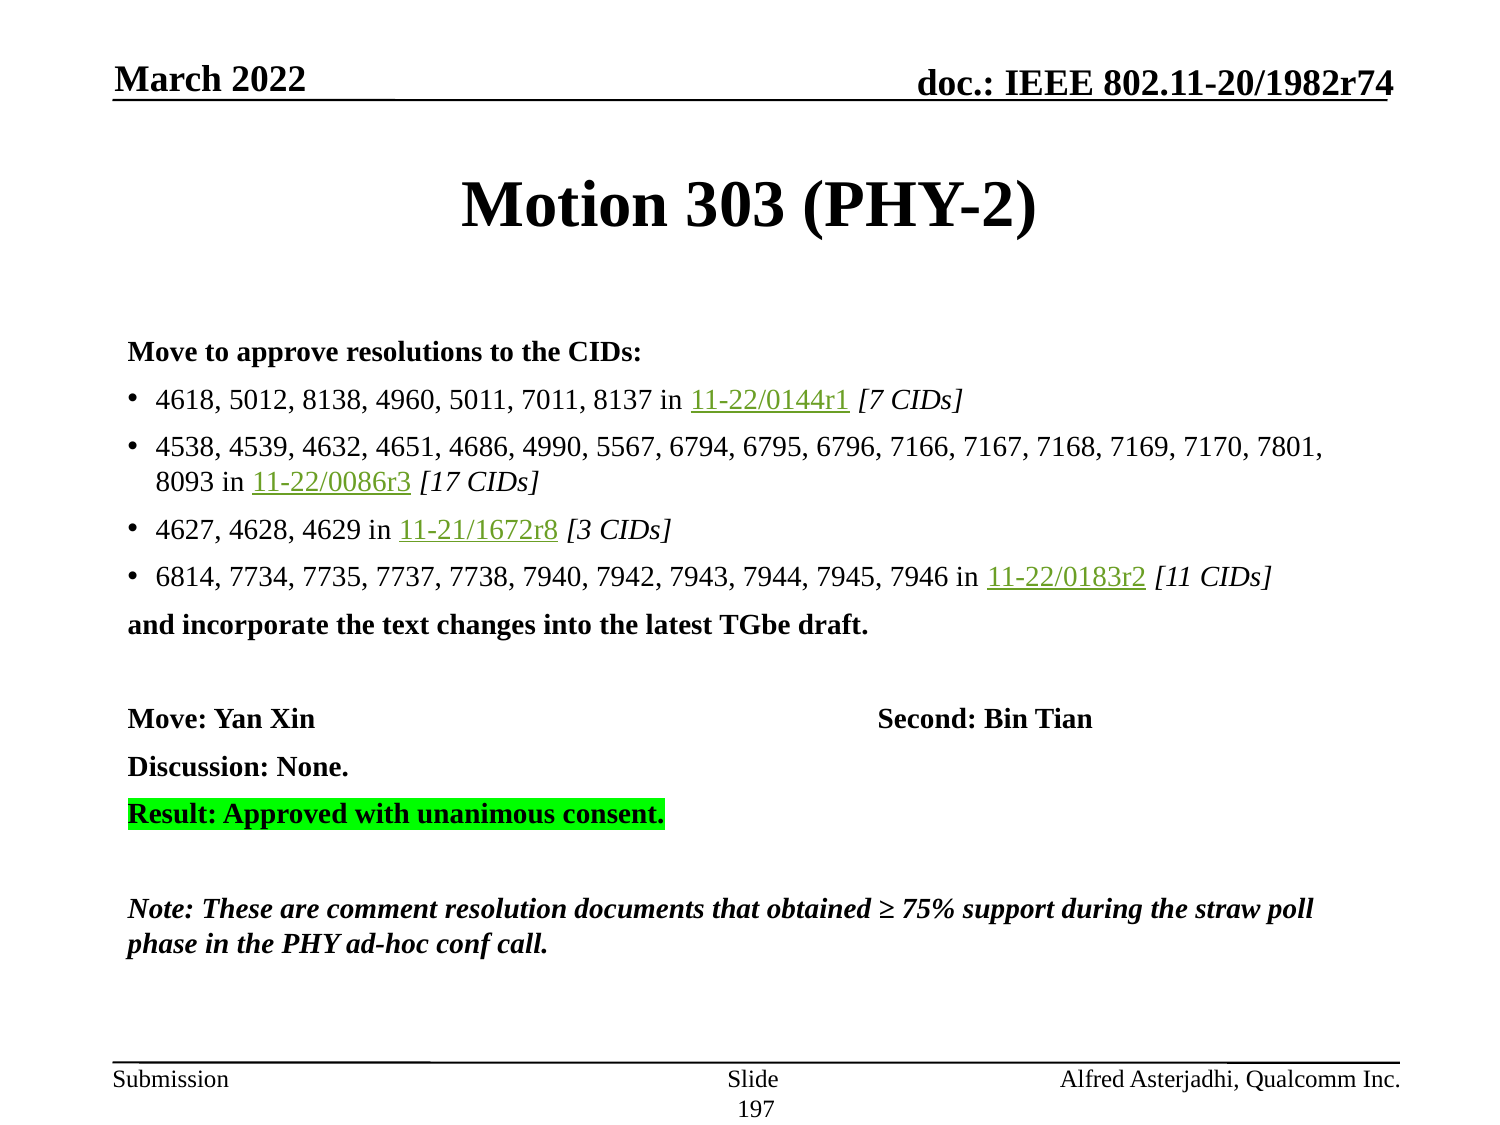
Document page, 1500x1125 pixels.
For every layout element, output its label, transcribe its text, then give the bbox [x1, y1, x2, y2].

list Move to approve resolutions to the CIDs: 4618, 5012, 8138, 4960, 5011, 7011, 8137 in 11-22/0144r1 [7 CIDs] 4538, 4539, 4632, 4651, 4686, 4990, 5567, 6794, 6795, 6796, 7166, 7167, 7168, 7169, 7170, 7801, 8093 in 11-22/0086r3 [17 CIDs] 4627, 4628, 4629 in 11-21/1672r8 [3 CIDs] 6814, 7734, 7735, 7737, 7738, 7940, 7942, 7943, 7944, 7945, 7946 in 11-22/0183r2 [11 CIDs] and incorporate the text changes into the latest TGbe draft. Move: Yan Xin Second: Bin Tian Discussion: None. Result: Approved with unanimous consent. Note: These are comment resolution documents that obtained ≥ 75% support during the straw poll phase in the PHY ad-hoc conf call. [112, 324, 1388, 1063]
slide_number Slide 197 [712, 1061, 800, 1123]
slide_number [114, 54, 423, 100]
footer Alfred Asterjadhi, Qualcomm Inc. [878, 1061, 1402, 1093]
title Motion 303 (PHY-2) [112, 112, 1388, 288]
